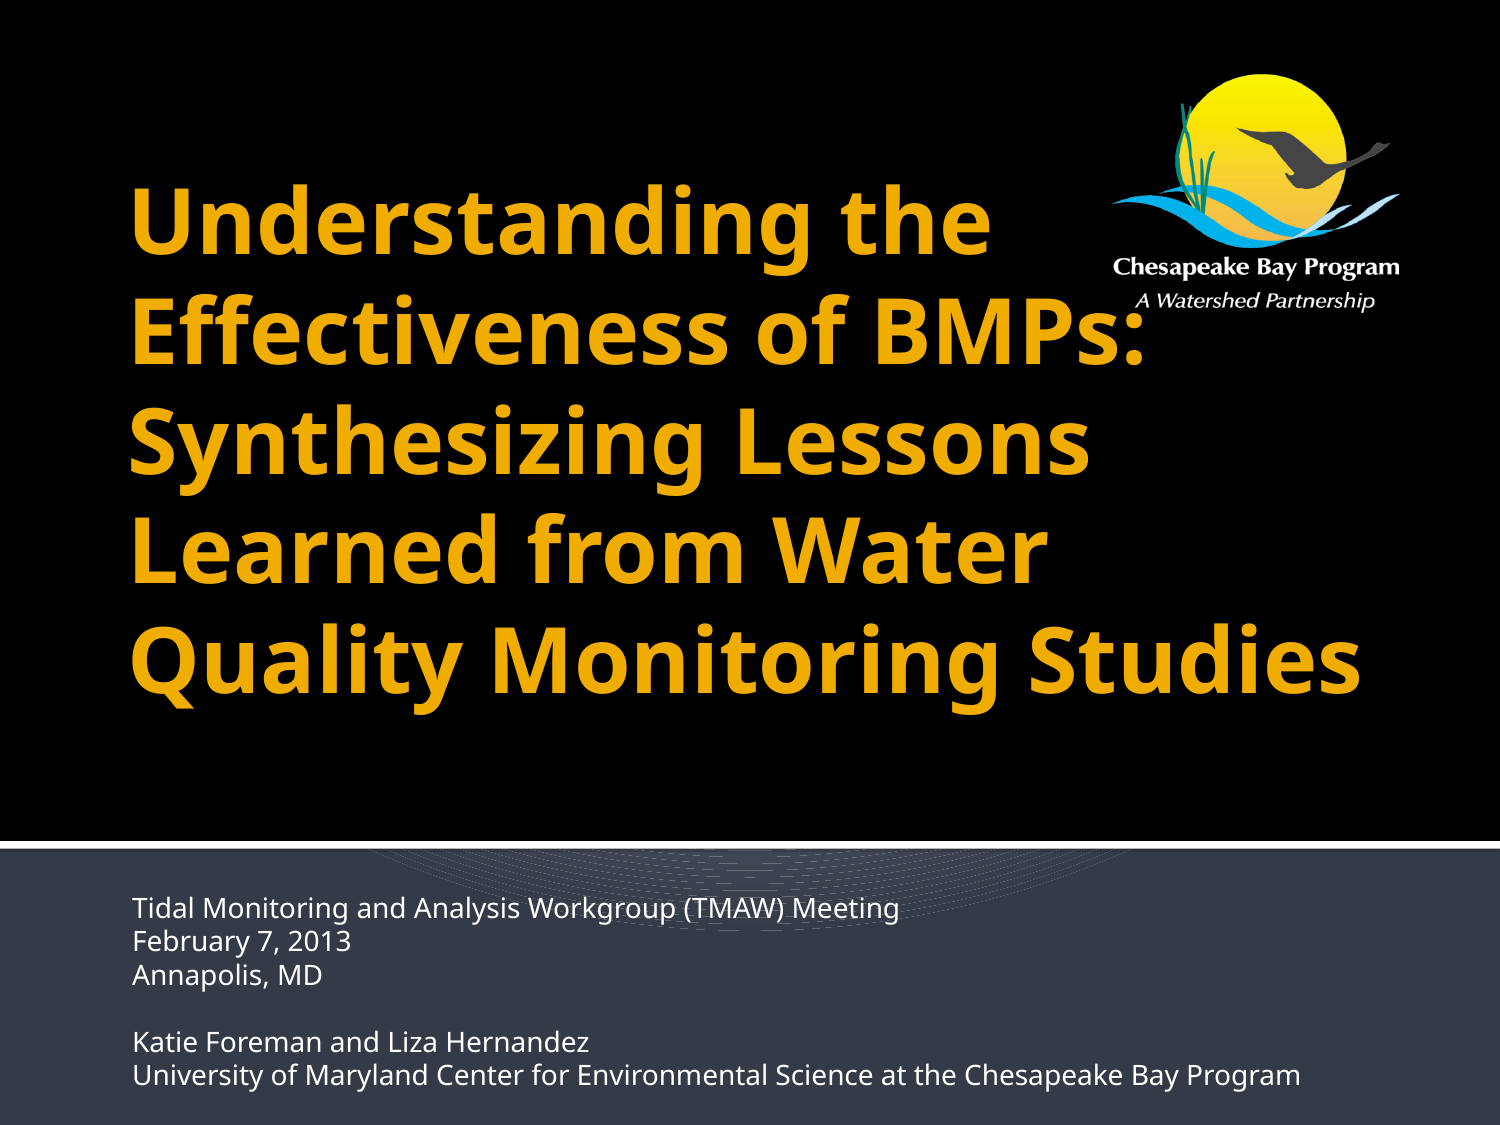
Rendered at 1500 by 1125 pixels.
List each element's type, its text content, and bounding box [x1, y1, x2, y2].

picture [1112, 72, 1400, 313]
subtitle Tidal Monitoring and Analysis Workgroup (TMAW) Meeting February 7, 2013 Annapolis, MD Katie Foreman and Liza Hernandez University of Maryland Center for Environmental Science at the Chesapeake Bay Program [112, 837, 1338, 1125]
title Understanding the Effectiveness of BMPs: Synthesizing Lessons Learned from Water Quality Monitoring Studies [112, 162, 1388, 404]
